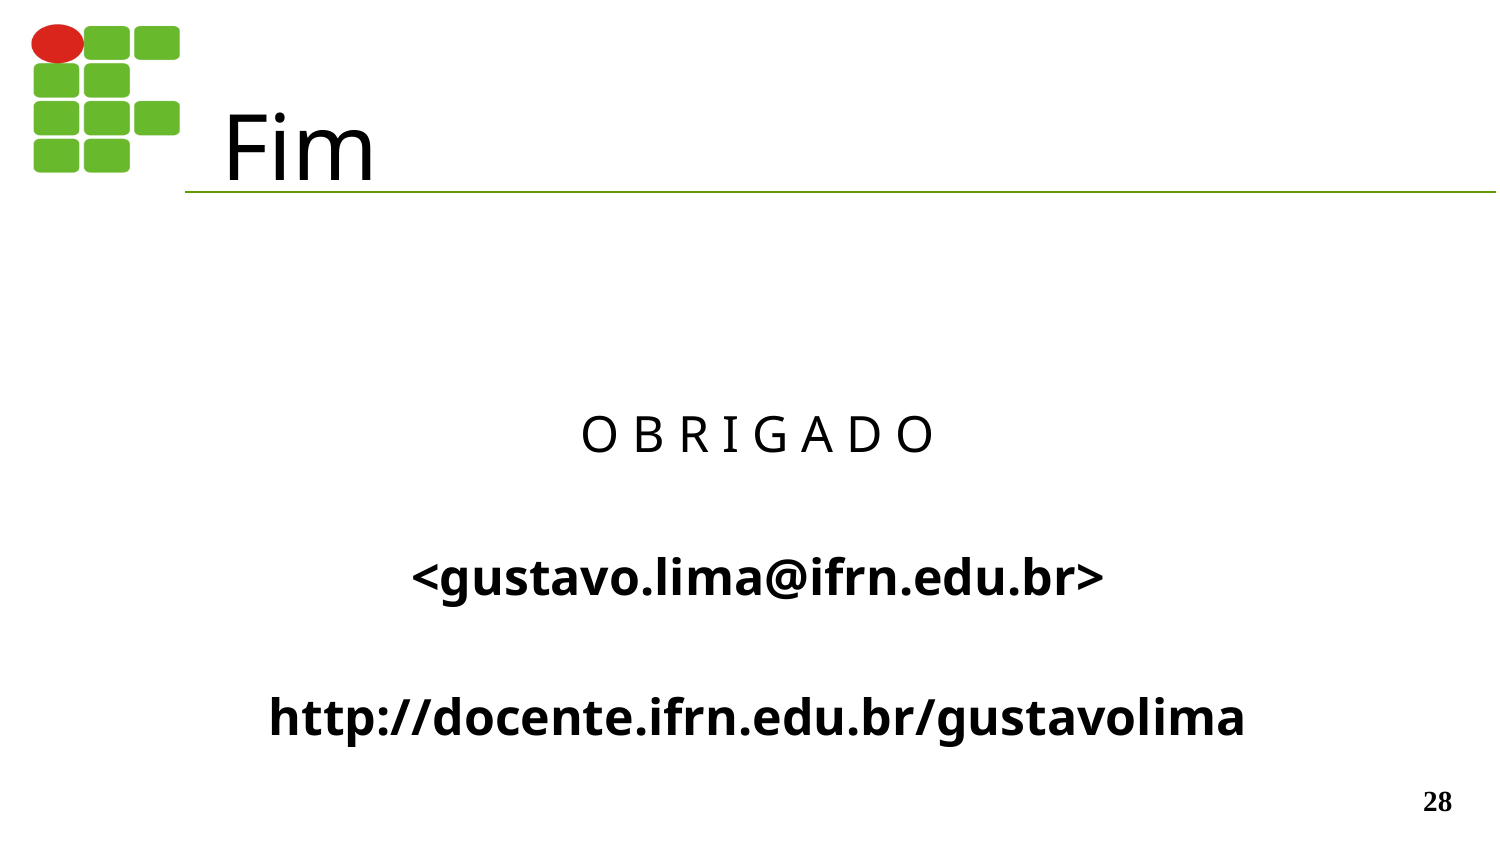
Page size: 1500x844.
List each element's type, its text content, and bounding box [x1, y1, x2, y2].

picture [29, 23, 182, 174]
list O B R I G A D O <gustavo.lima@ifrn.edu.br> http://docente.ifrn.edu.br/gustavolima [46, 248, 1469, 755]
text_box ‹#› [1155, 768, 1468, 825]
title Fim [206, 26, 1468, 207]
